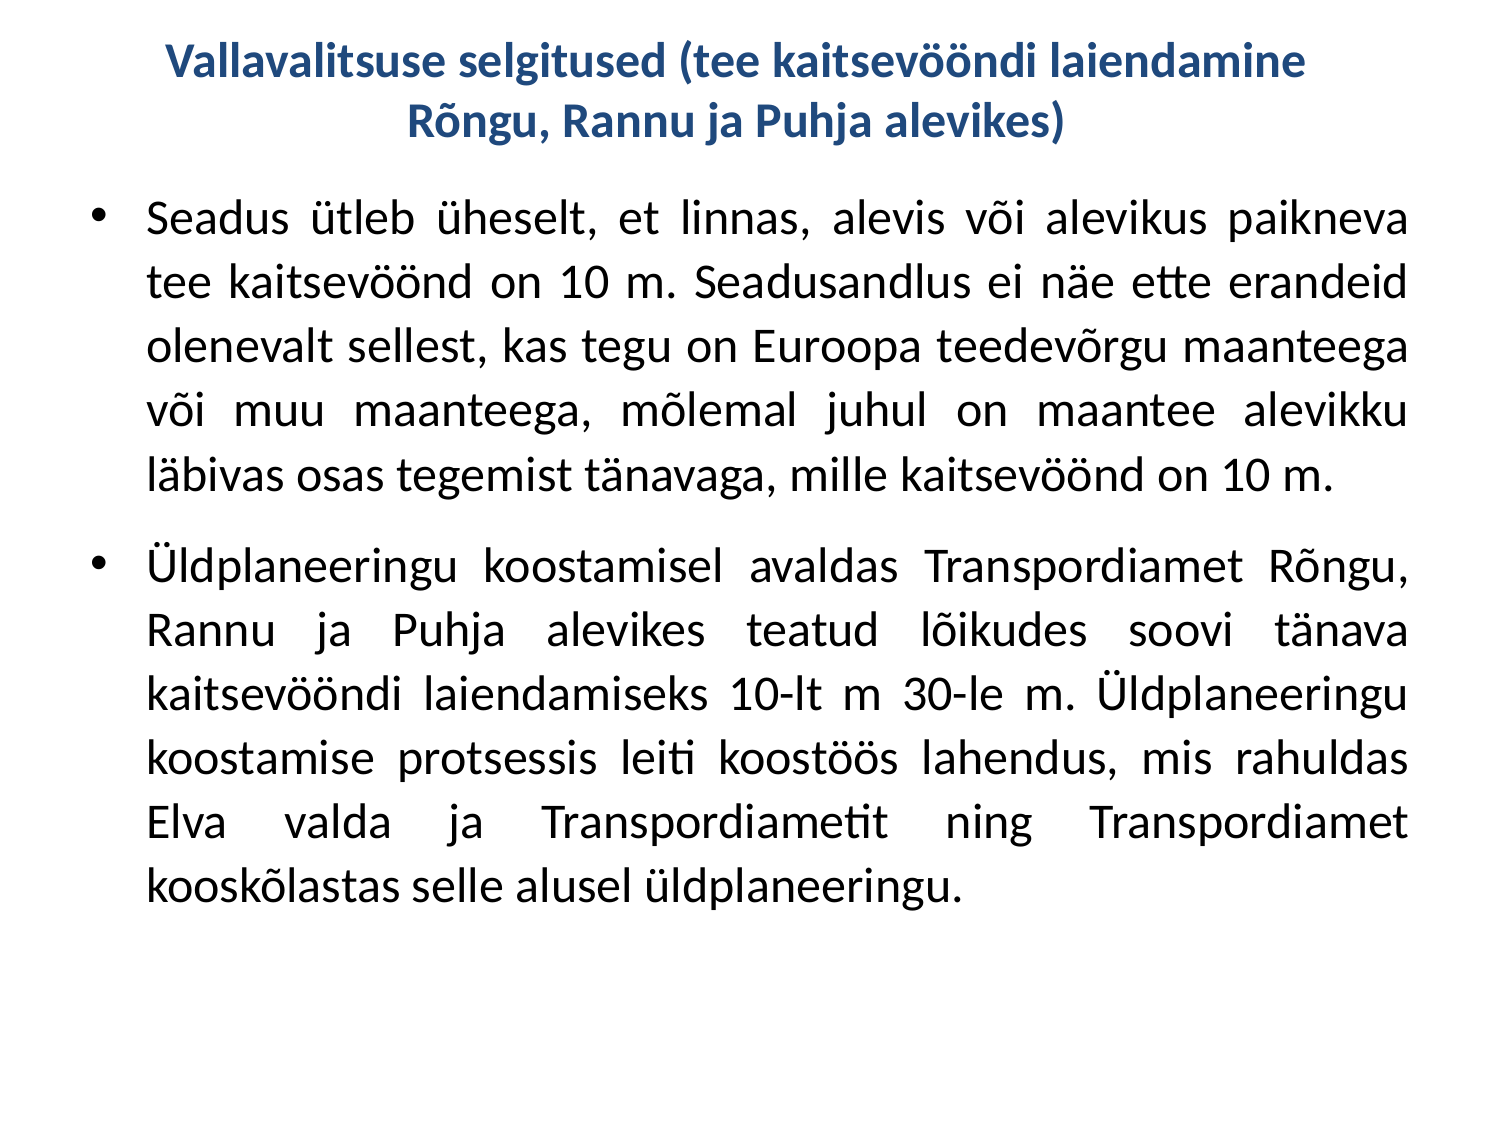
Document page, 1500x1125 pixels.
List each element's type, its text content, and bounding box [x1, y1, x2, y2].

list Seadus ütleb üheselt, et linnas, alevis või alevikus paikneva tee kaitsevöönd on 10 m. Seadusandlus ei näe ette erandeid olenevalt sellest, kas tegu on Euroopa teedevõrgu maanteega või muu maanteega, mõlemal juhul on maantee alevikku läbivas osas tegemist tänavaga, mille kaitsevöönd on 10 m. Üldplaneeringu koostamisel avaldas Transpordiamet Rõngu, Rannu ja Puhja alevikes teatud lõikudes soovi tänava kaitsevööndi laiendamiseks 10-lt m 30-le m. Üldplaneeringu koostamise protsessis leiti koostöös lahendus, mis rahuldas Elva valda ja Transpordiametit ning Transpordiamet kooskõlastas selle alusel üldplaneeringu. [75, 172, 1425, 1005]
title Vallavalitsuse selgitused (tee kaitsevööndi laiendamine Rõngu, Rannu ja Puhja alevikes) [80, 50, 1394, 126]
